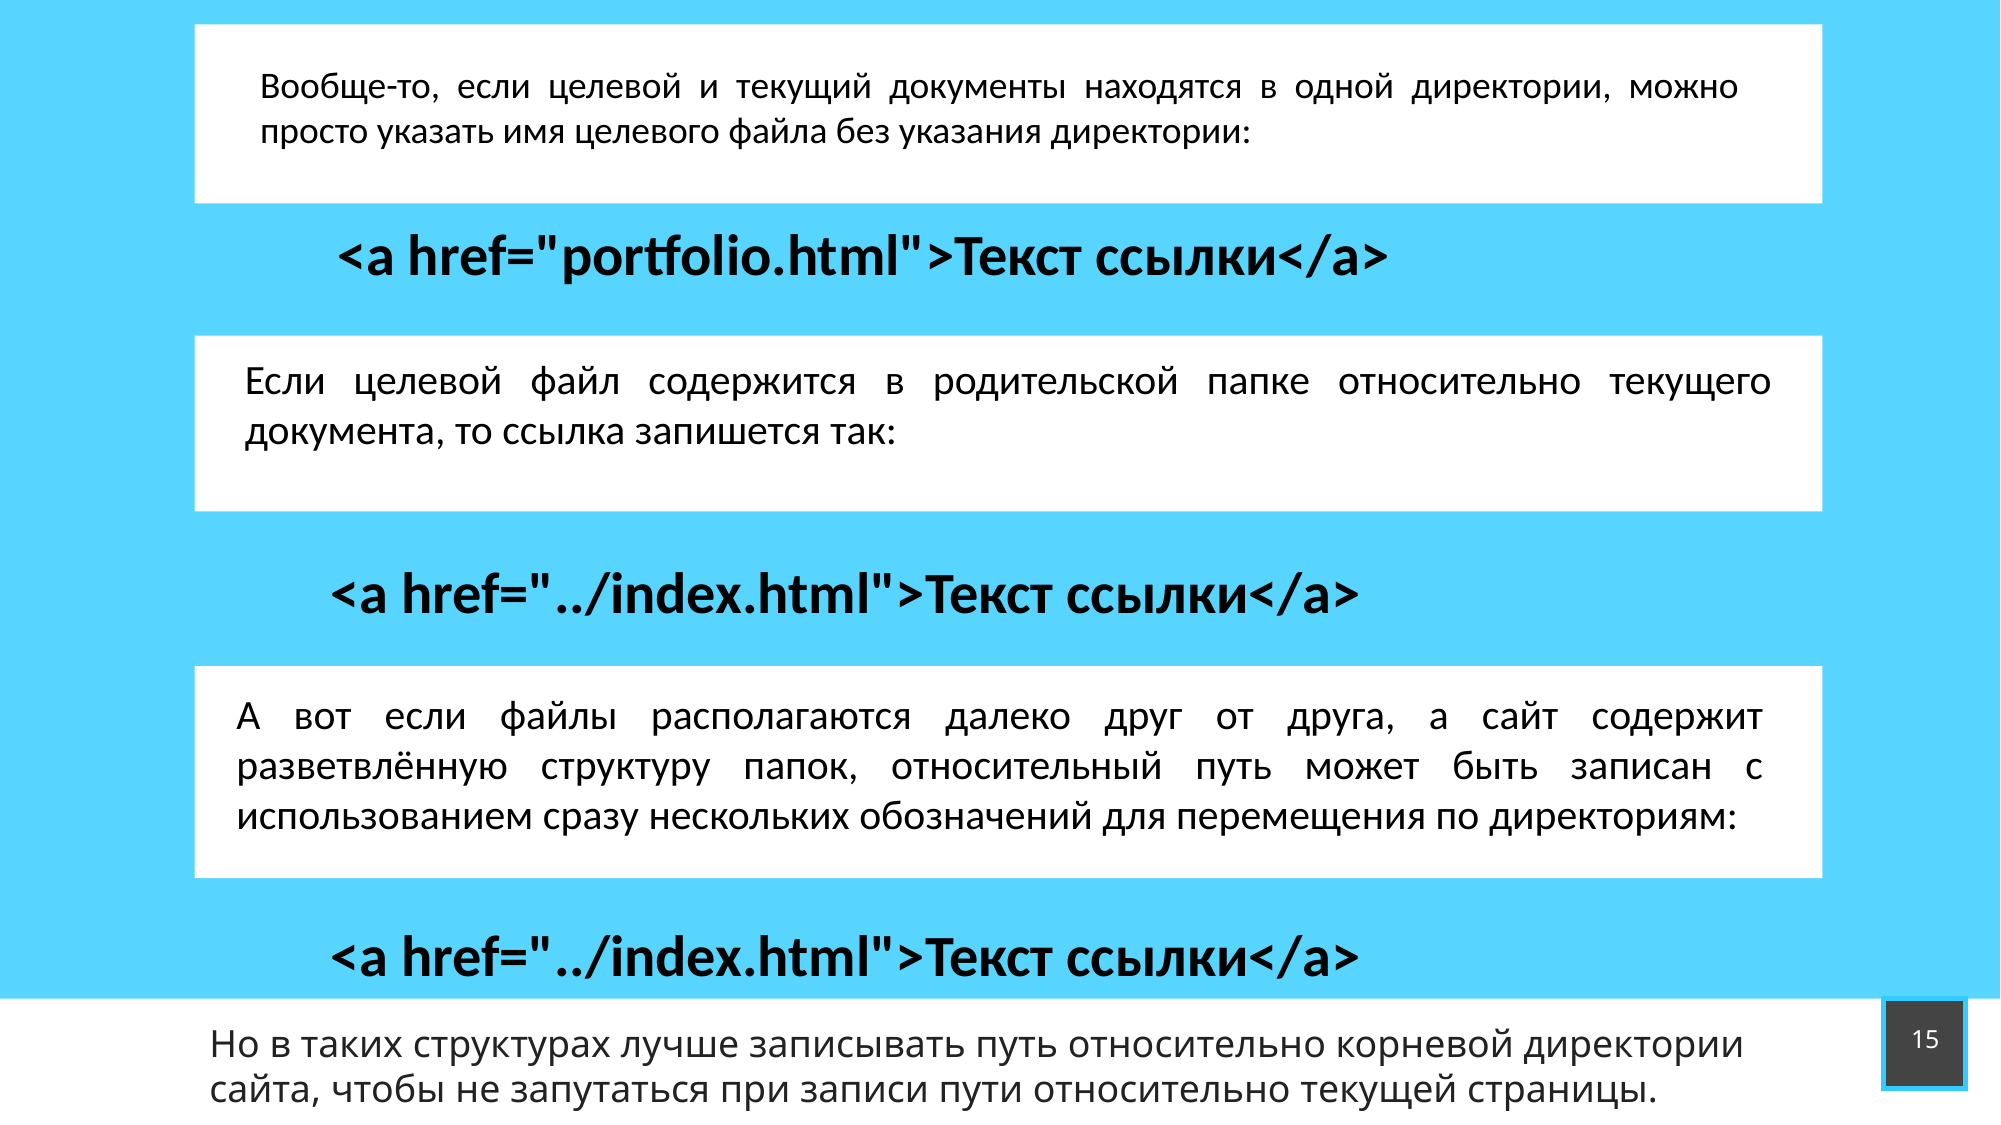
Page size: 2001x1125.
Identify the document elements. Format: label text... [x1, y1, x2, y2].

text_box <a href="../index.html">Текст ссылки</a> [315, 547, 1744, 633]
text_box [1883, 998, 1967, 1015]
text_box [1883, 1061, 1967, 1089]
text_box 15 [1883, 1015, 1968, 1061]
text_box [0, 0, 2000, 1000]
text_box Вообще-то, если целевой и текущий документы находятся в одной директории, можно просто указать имя целевого файла без указания директории: [245, 53, 1755, 158]
text_box [194, 335, 1823, 513]
text_box А вот если файлы располагаются далеко друг от друга, а сайт содержит разветвлённую структуру папок, относительный путь может быть записан с использованием сразу нескольких обозначений для перемещения по директориям: [221, 680, 1779, 845]
text_box <a href="portfolio.html">Текст ссылки</a> [322, 209, 1405, 295]
text_box Но в таких структурах лучше записывать путь относительно корневой директории сайта, чтобы не запутаться при записи пути относительно текущей страницы. [194, 1012, 1850, 1118]
text_box Если целевой файл содержится в родительской папке относительно текущего документа, то ссылка запишется так: [230, 345, 1787, 461]
text_box <a href="../index.html">Текст ссылки</a> [315, 910, 1744, 996]
text_box [194, 23, 1823, 204]
text_box [194, 665, 1823, 879]
